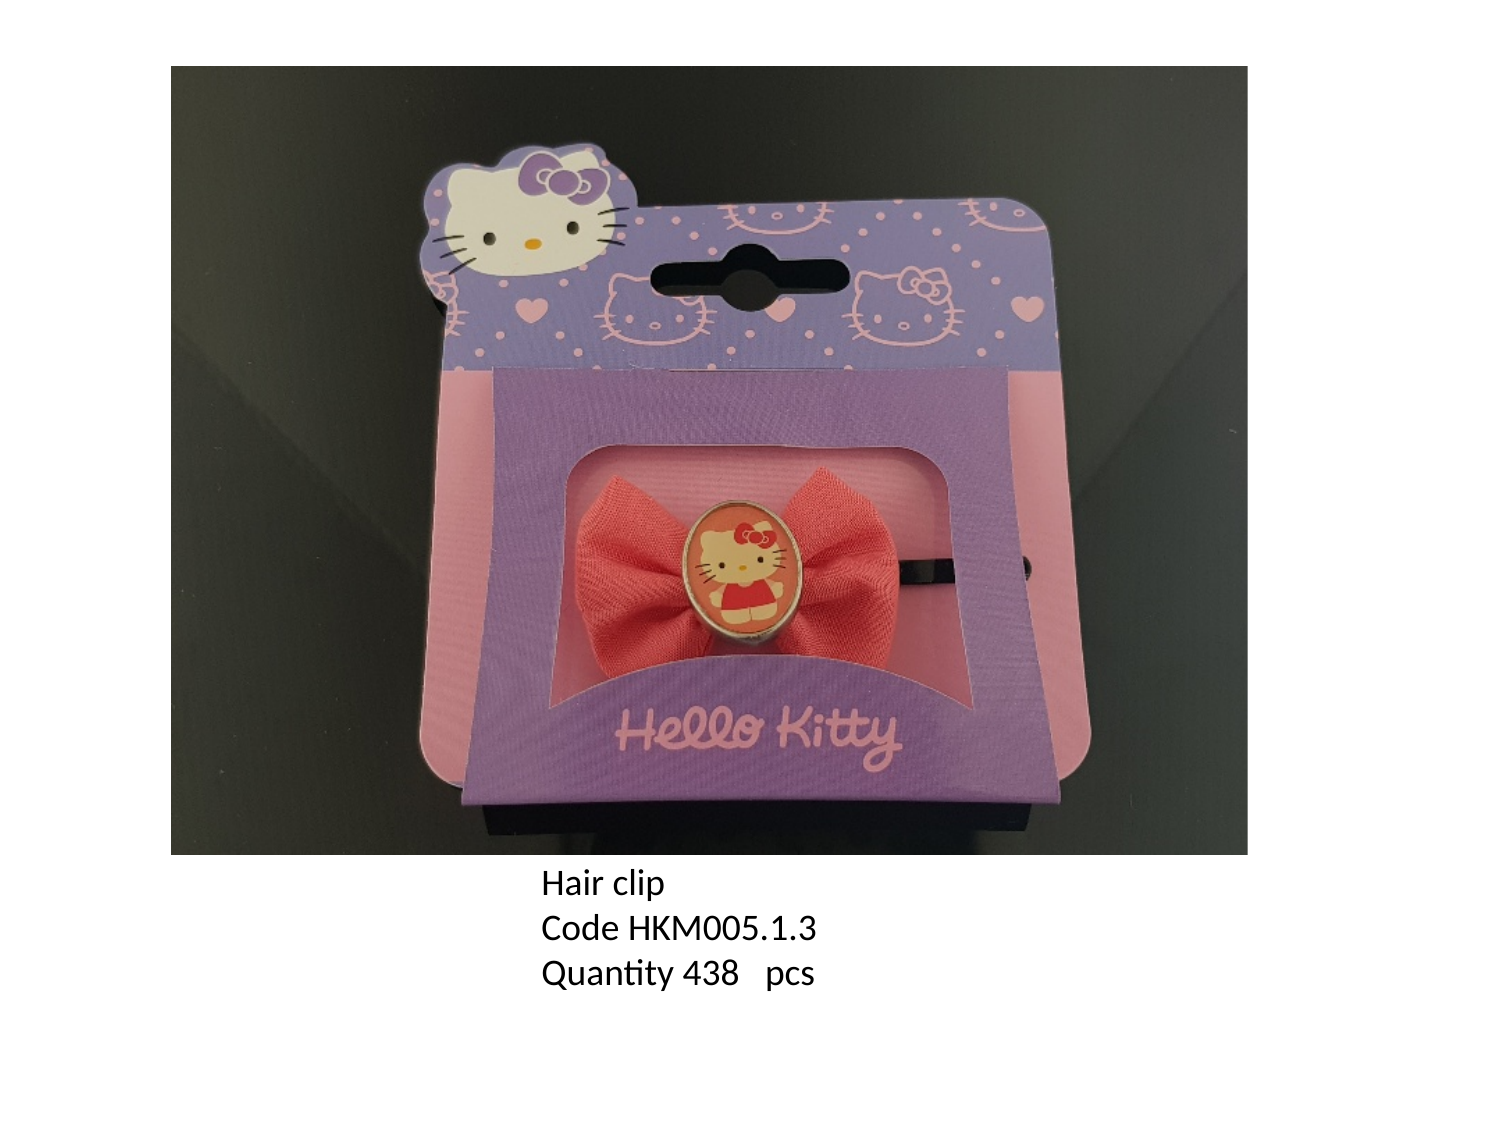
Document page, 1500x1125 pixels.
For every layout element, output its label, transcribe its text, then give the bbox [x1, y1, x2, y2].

text_box Hair clip Code HKM005.1.3 Quantity 438 pcs [526, 863, 832, 1046]
picture [170, 66, 1248, 855]
